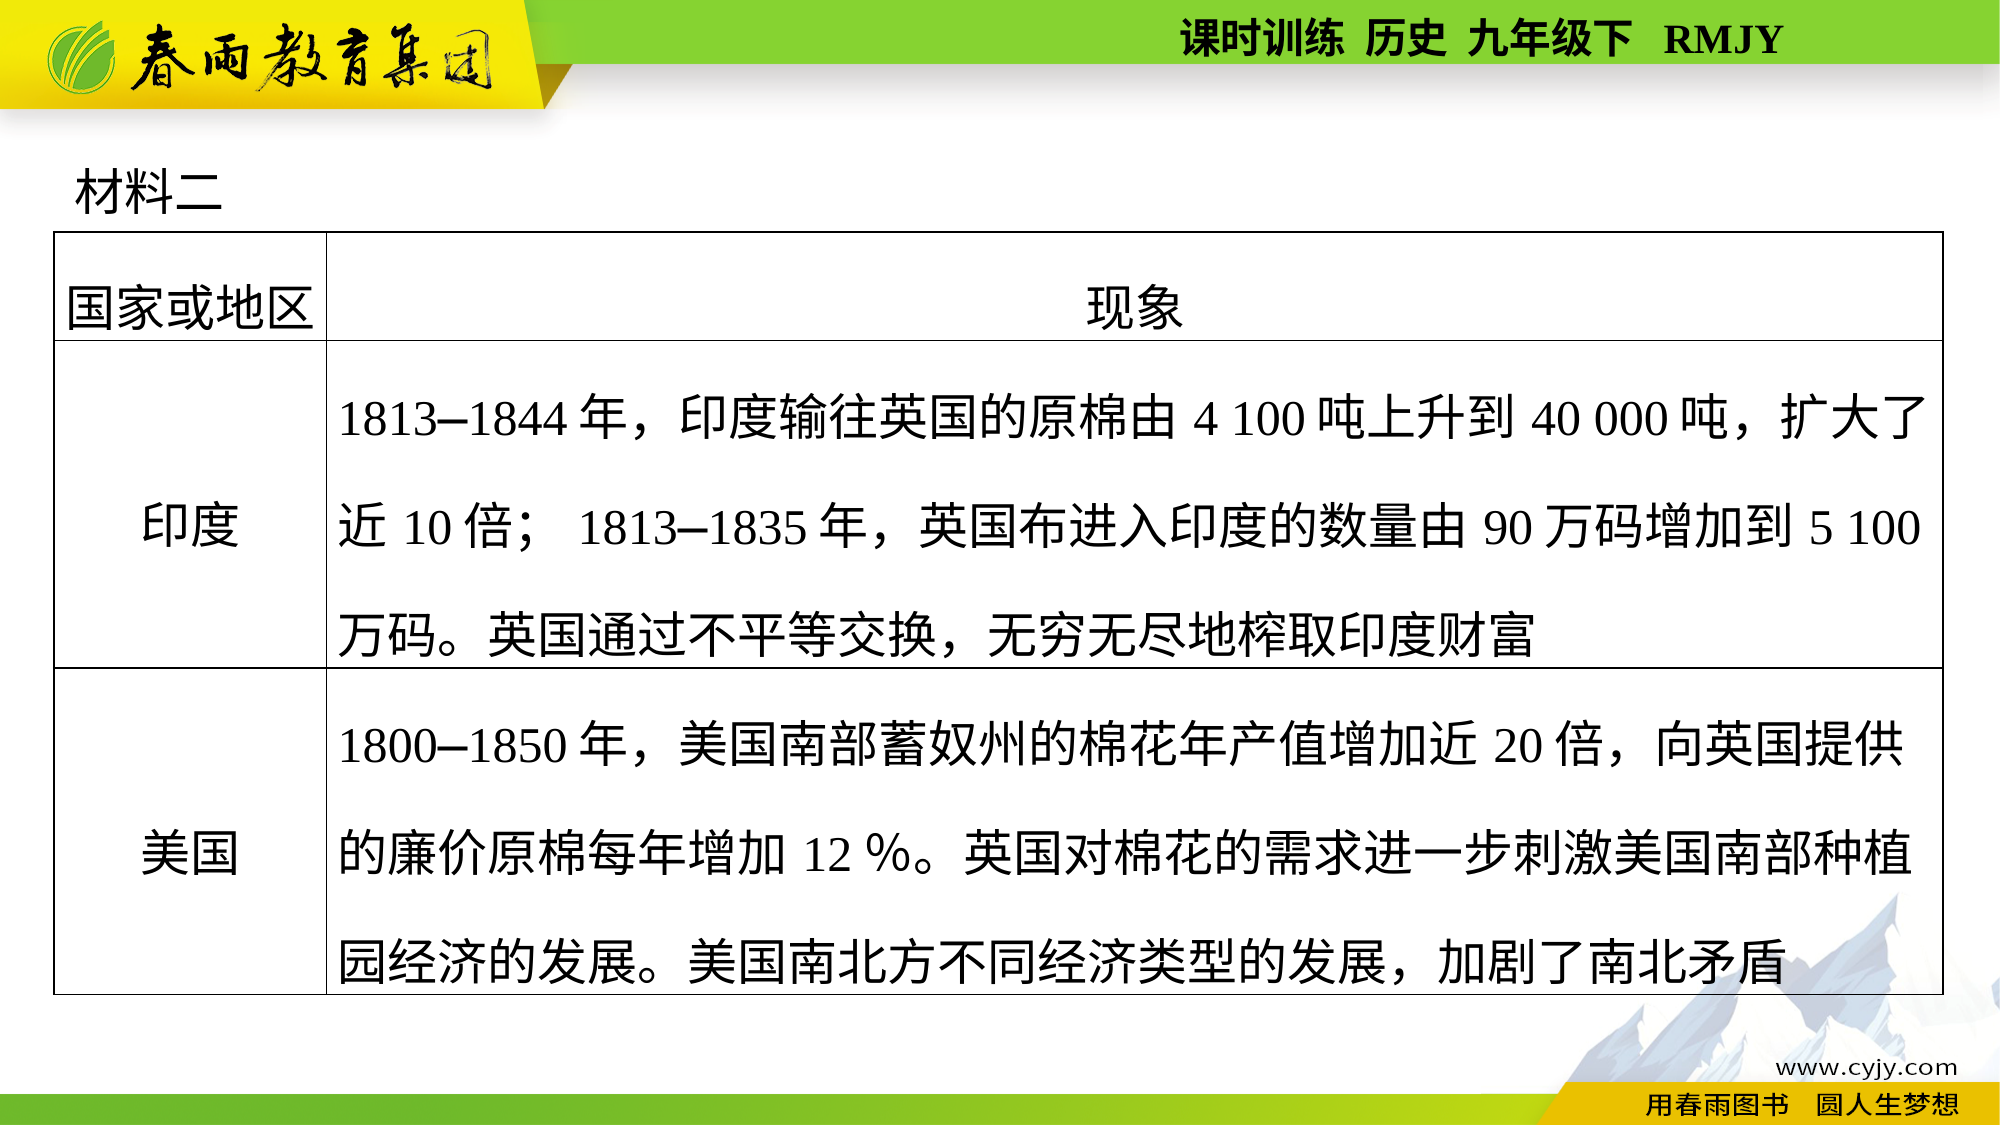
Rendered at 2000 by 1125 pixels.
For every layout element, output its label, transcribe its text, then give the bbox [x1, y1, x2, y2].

table_header 国家或地区 [55, 233, 326, 340]
table_cell 印度 [55, 341, 326, 667]
table_header 现象 [327, 233, 1942, 340]
table_cell 1800—1850年，美国南部蓄奴州的棉花年产值增加近20倍，向英国提供的廉价原棉每年增加12％。英国对棉花的需求进一步刺激美国南部种植园经济的发展。美国南北方不同经济类型的发展，加剧了南北矛盾 [327, 669, 1942, 994]
table_cell 1813—1844年，印度输往英国的原棉由4 100吨上升到40 000吨，扩大了近10倍；1813—1835年，英国布进入印度的数量由90万码增加到5 100万码。英国通过不平等交换，无穷无尽地榨取印度财富 [327, 341, 1942, 667]
picture [0, 0, 2000, 1125]
list 材料二 [59, 122, 1944, 217]
table_cell 美国 [55, 669, 326, 994]
